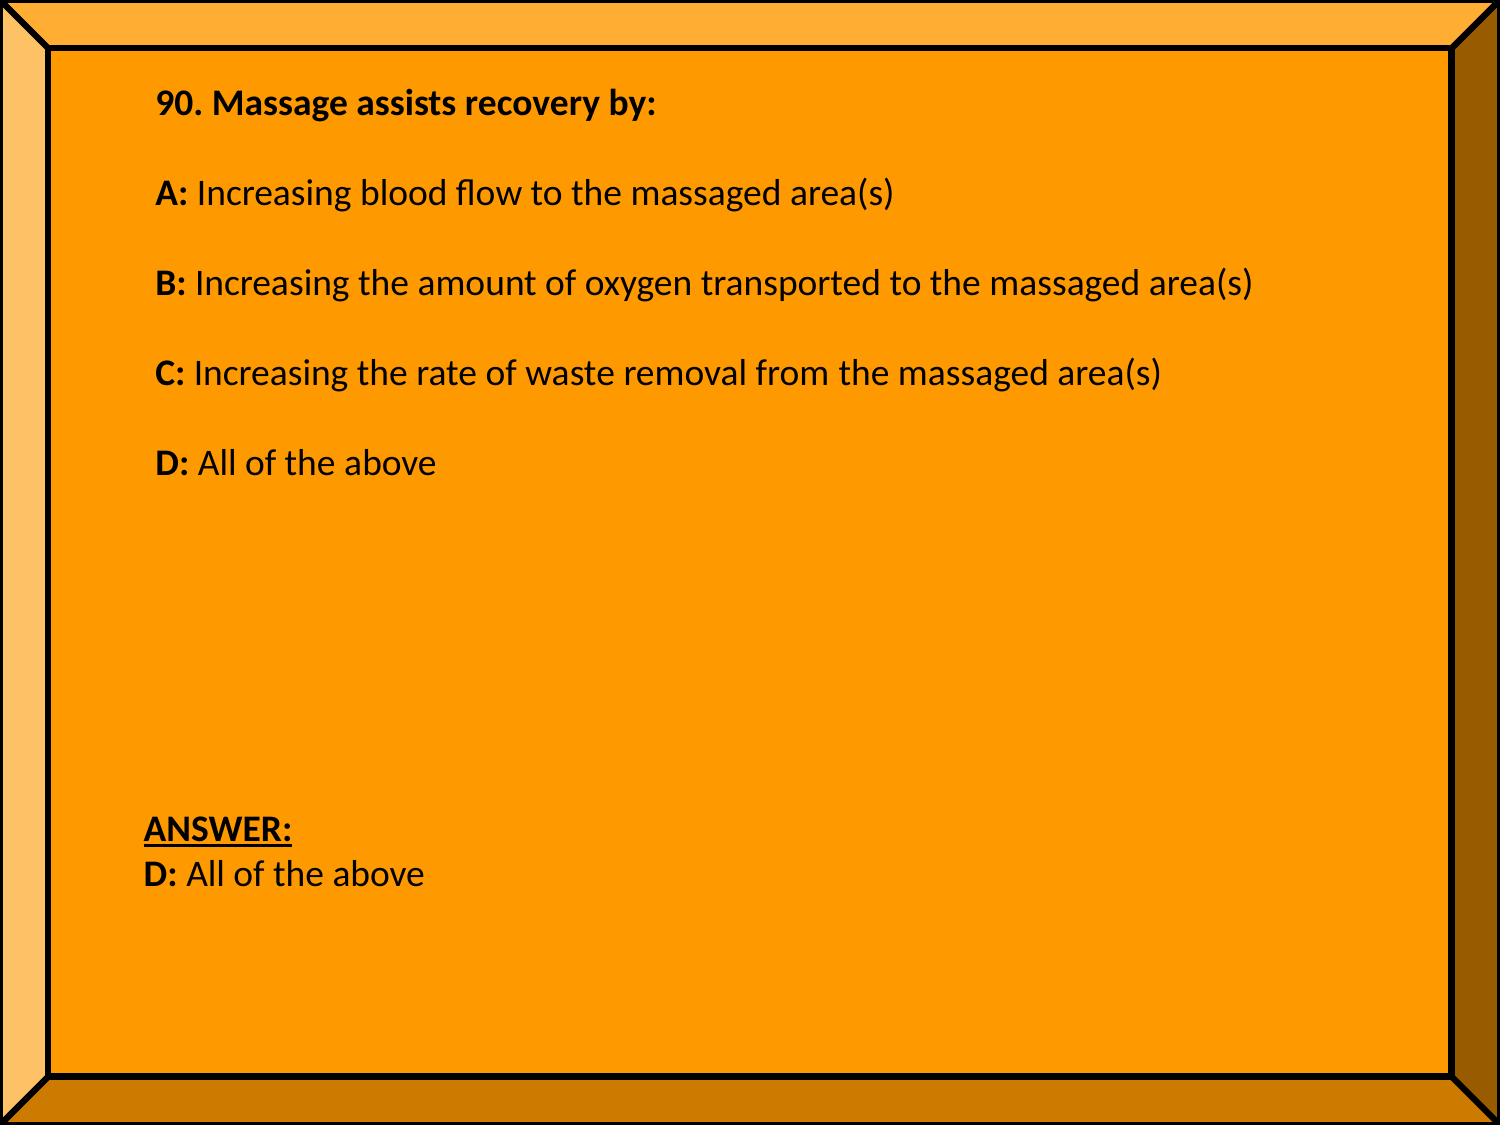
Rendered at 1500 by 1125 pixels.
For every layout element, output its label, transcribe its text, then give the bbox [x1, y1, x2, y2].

text_box ANSWER: D: All of the above [128, 796, 1383, 947]
text_box 90. Massage assists recovery by: A: Increasing blood flow to the massaged area(s) B: Increasing the amount of oxygen transported to the massaged area(s) C: Increasing the rate of waste removal from the massaged area(s) D: All of the above [140, 70, 1371, 535]
